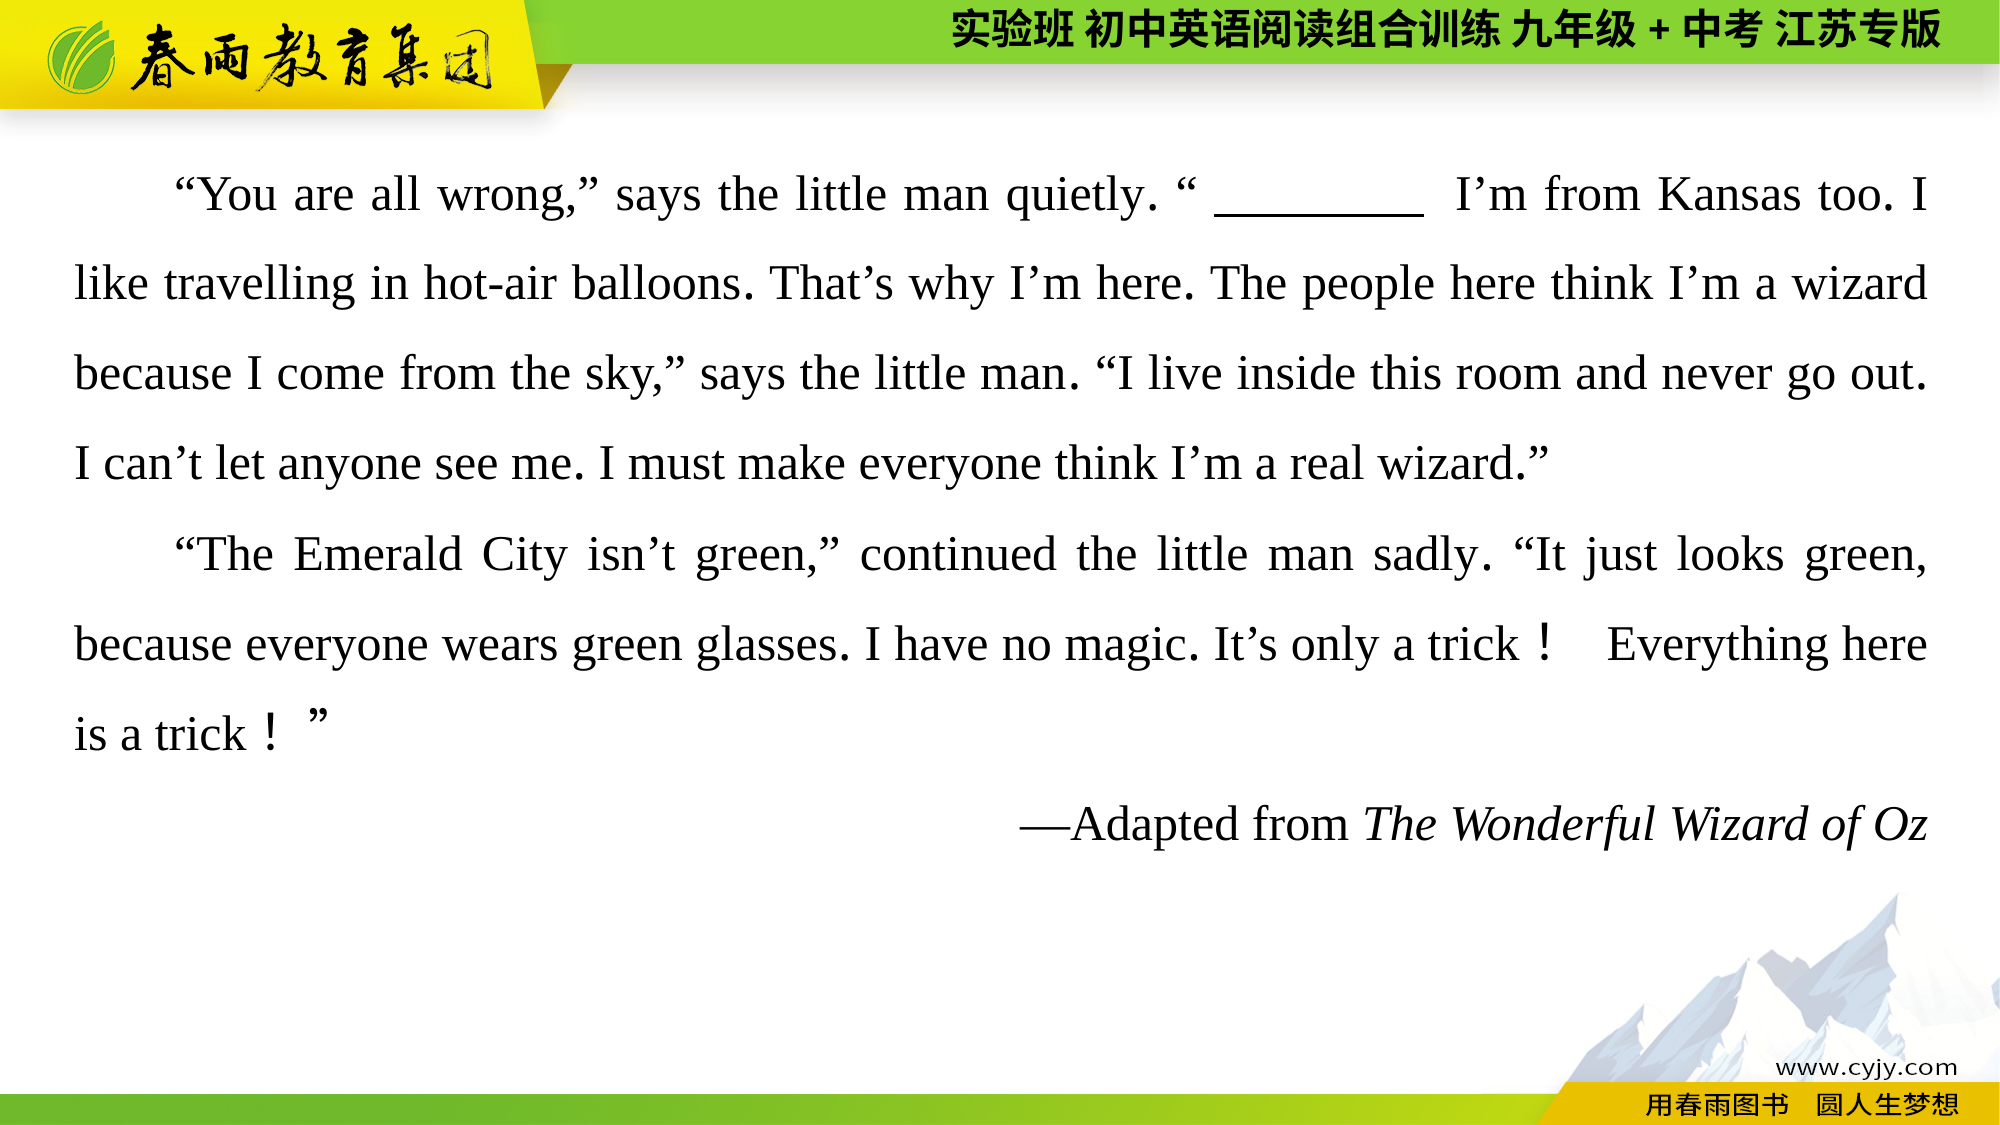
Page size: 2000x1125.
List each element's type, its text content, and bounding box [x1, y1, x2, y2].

picture [0, 0, 2000, 1125]
list “You are all wrong,” says the little man quietly. “ I’m from Kansas too. I like travelling in hot-air balloons. That’s why I’m here. The people here think I’m a wizard because I come from the sky,” says the little man. “I live inside this room and never go out. I can’t let anyone see me. I must make everyone think I’m a real wizard.” “The Emerald City isn’t green,” continued the little man sadly. “It just looks green, because everyone wears green glasses. I have no magic. It’s only a trick！ Everything here is a trick！” —Adapted from The Wonderful Wizard of Oz [59, 122, 1944, 854]
